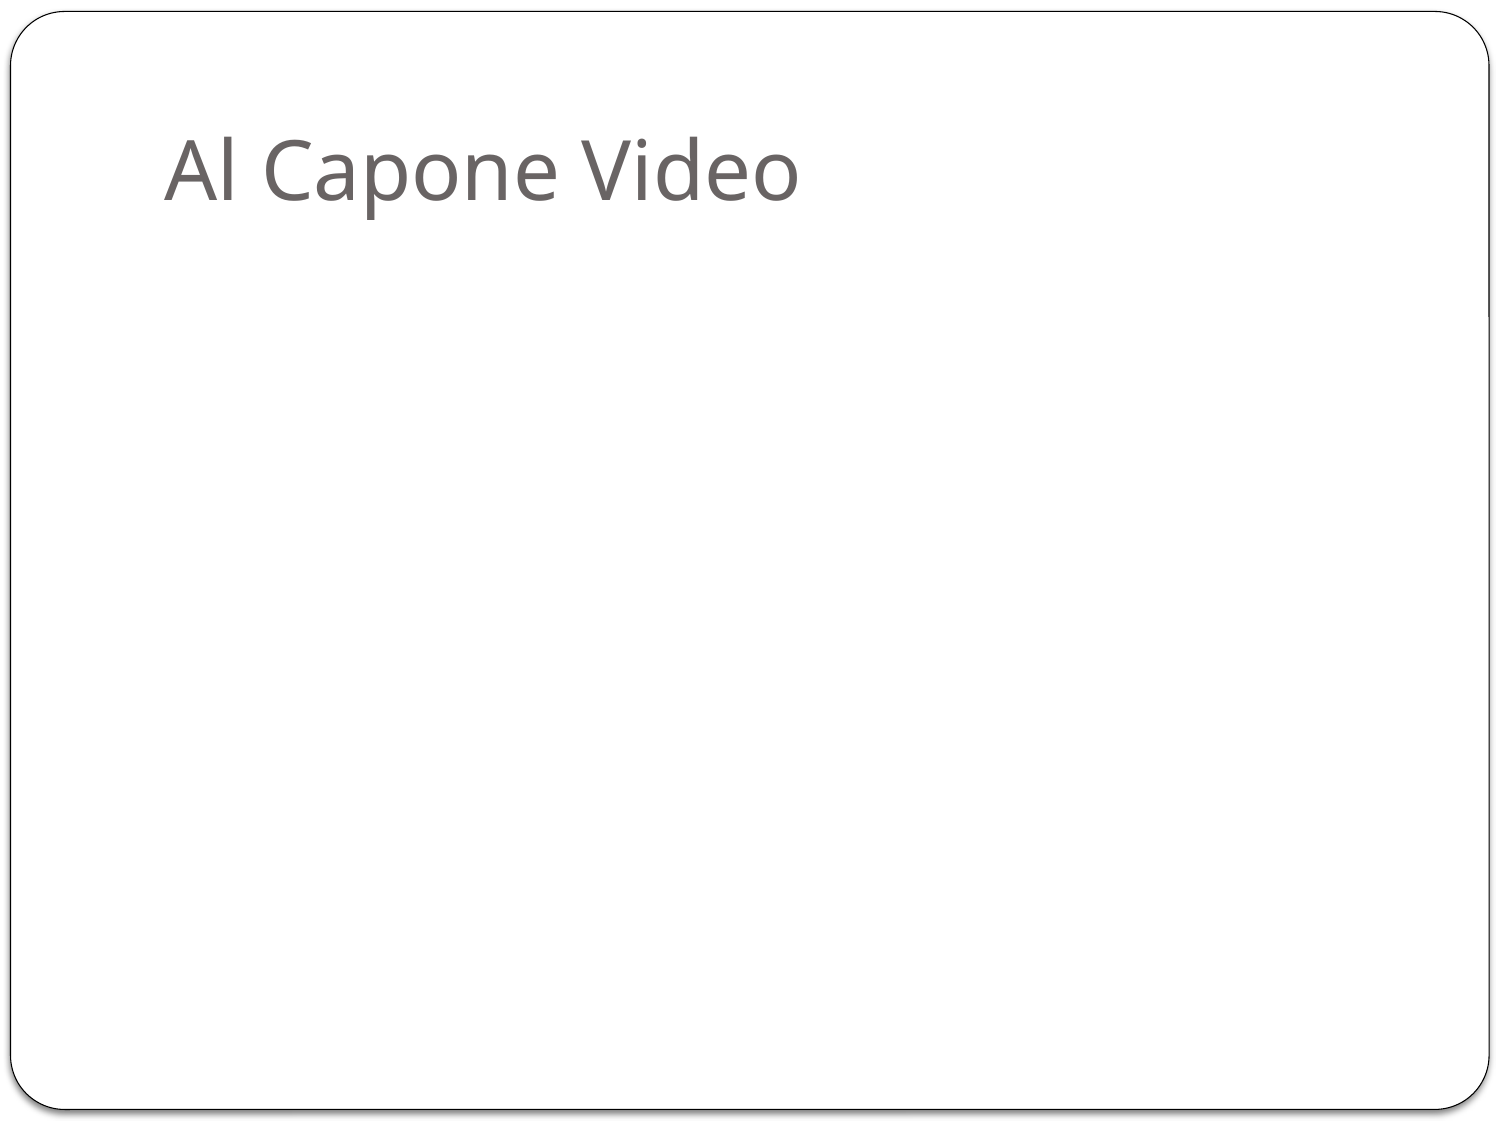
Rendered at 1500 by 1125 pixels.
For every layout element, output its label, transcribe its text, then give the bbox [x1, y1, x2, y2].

title Al Capone Video [150, 45, 1425, 233]
